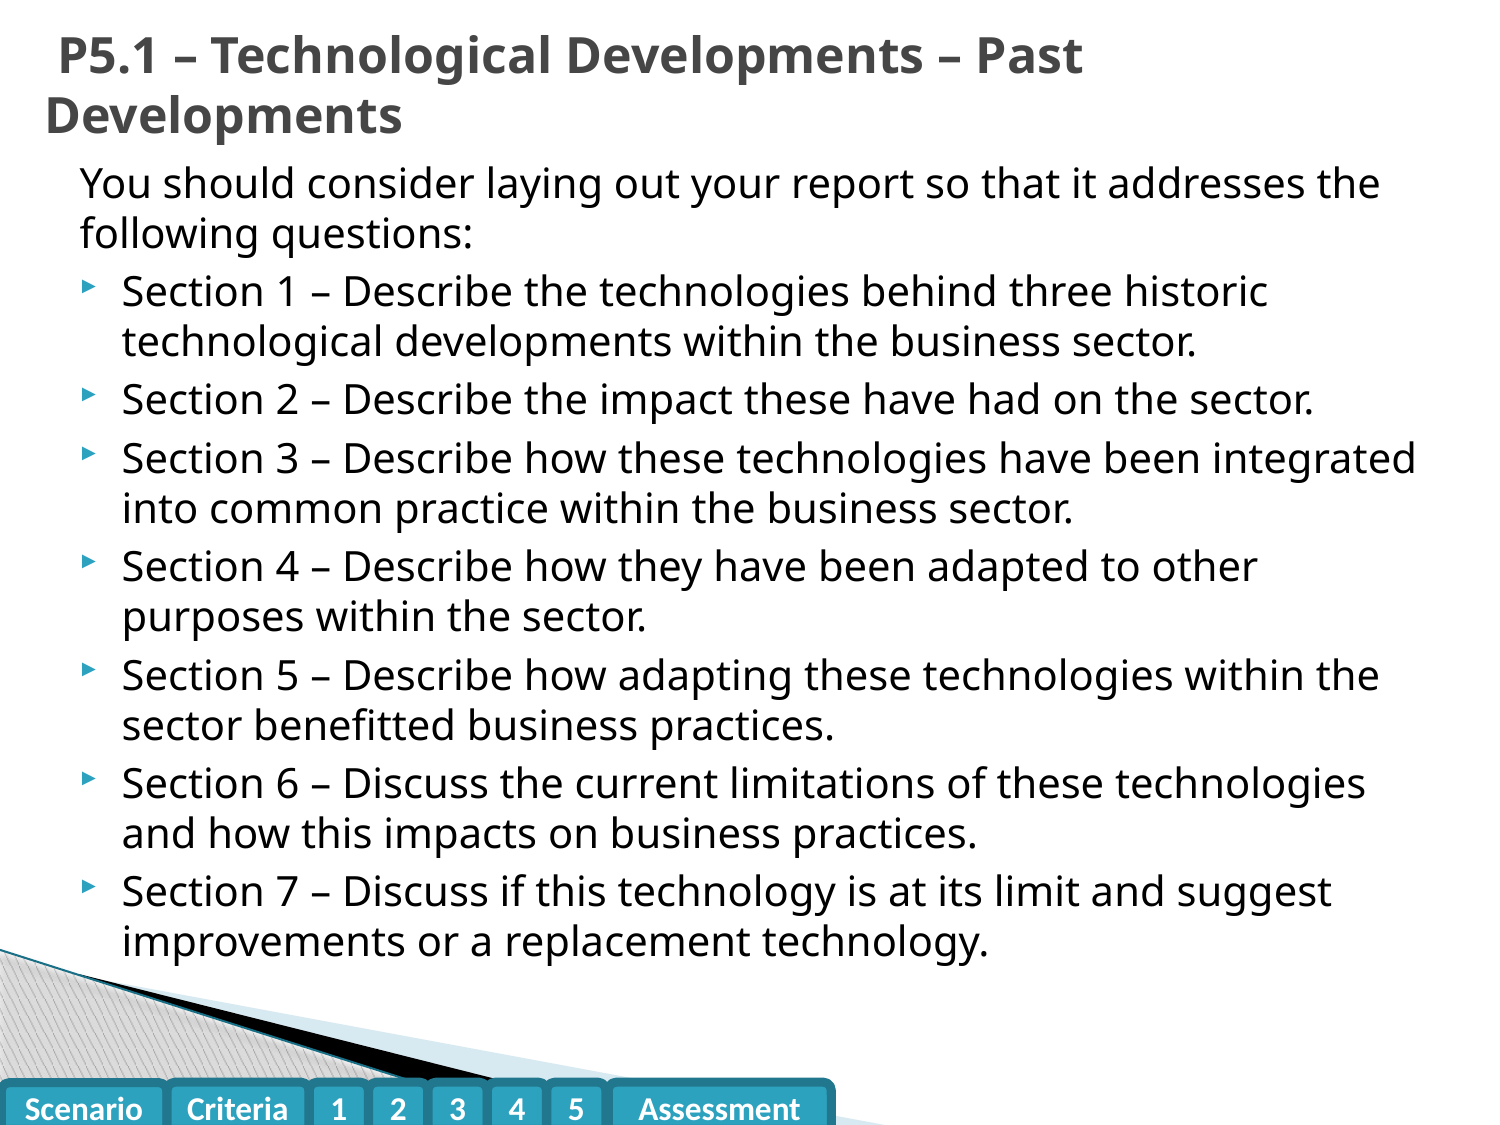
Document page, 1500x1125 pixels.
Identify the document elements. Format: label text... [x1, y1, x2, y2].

list You should consider laying out your report so that it addresses the following questions: Section 1 – Describe the technologies behind three historic technological developments within the business sector. Section 2 – Describe the impact these have had on the sector. Section 3 – Describe how these technologies have been integrated into common practice within the business sector. Section 4 – Describe how they have been adapted to other purposes within the sector. Section 5 – Describe how adapting these technologies within the sector benefitted business practices. Section 6 – Discuss the current limitations of these technologies and how this impacts on business practices. Section 7 – Discuss if this technology is at its limit and suggest improvements or a replacement technology. [46, 149, 1459, 1035]
title P5.1 – Technological Developments – Past Developments [29, 18, 1471, 149]
